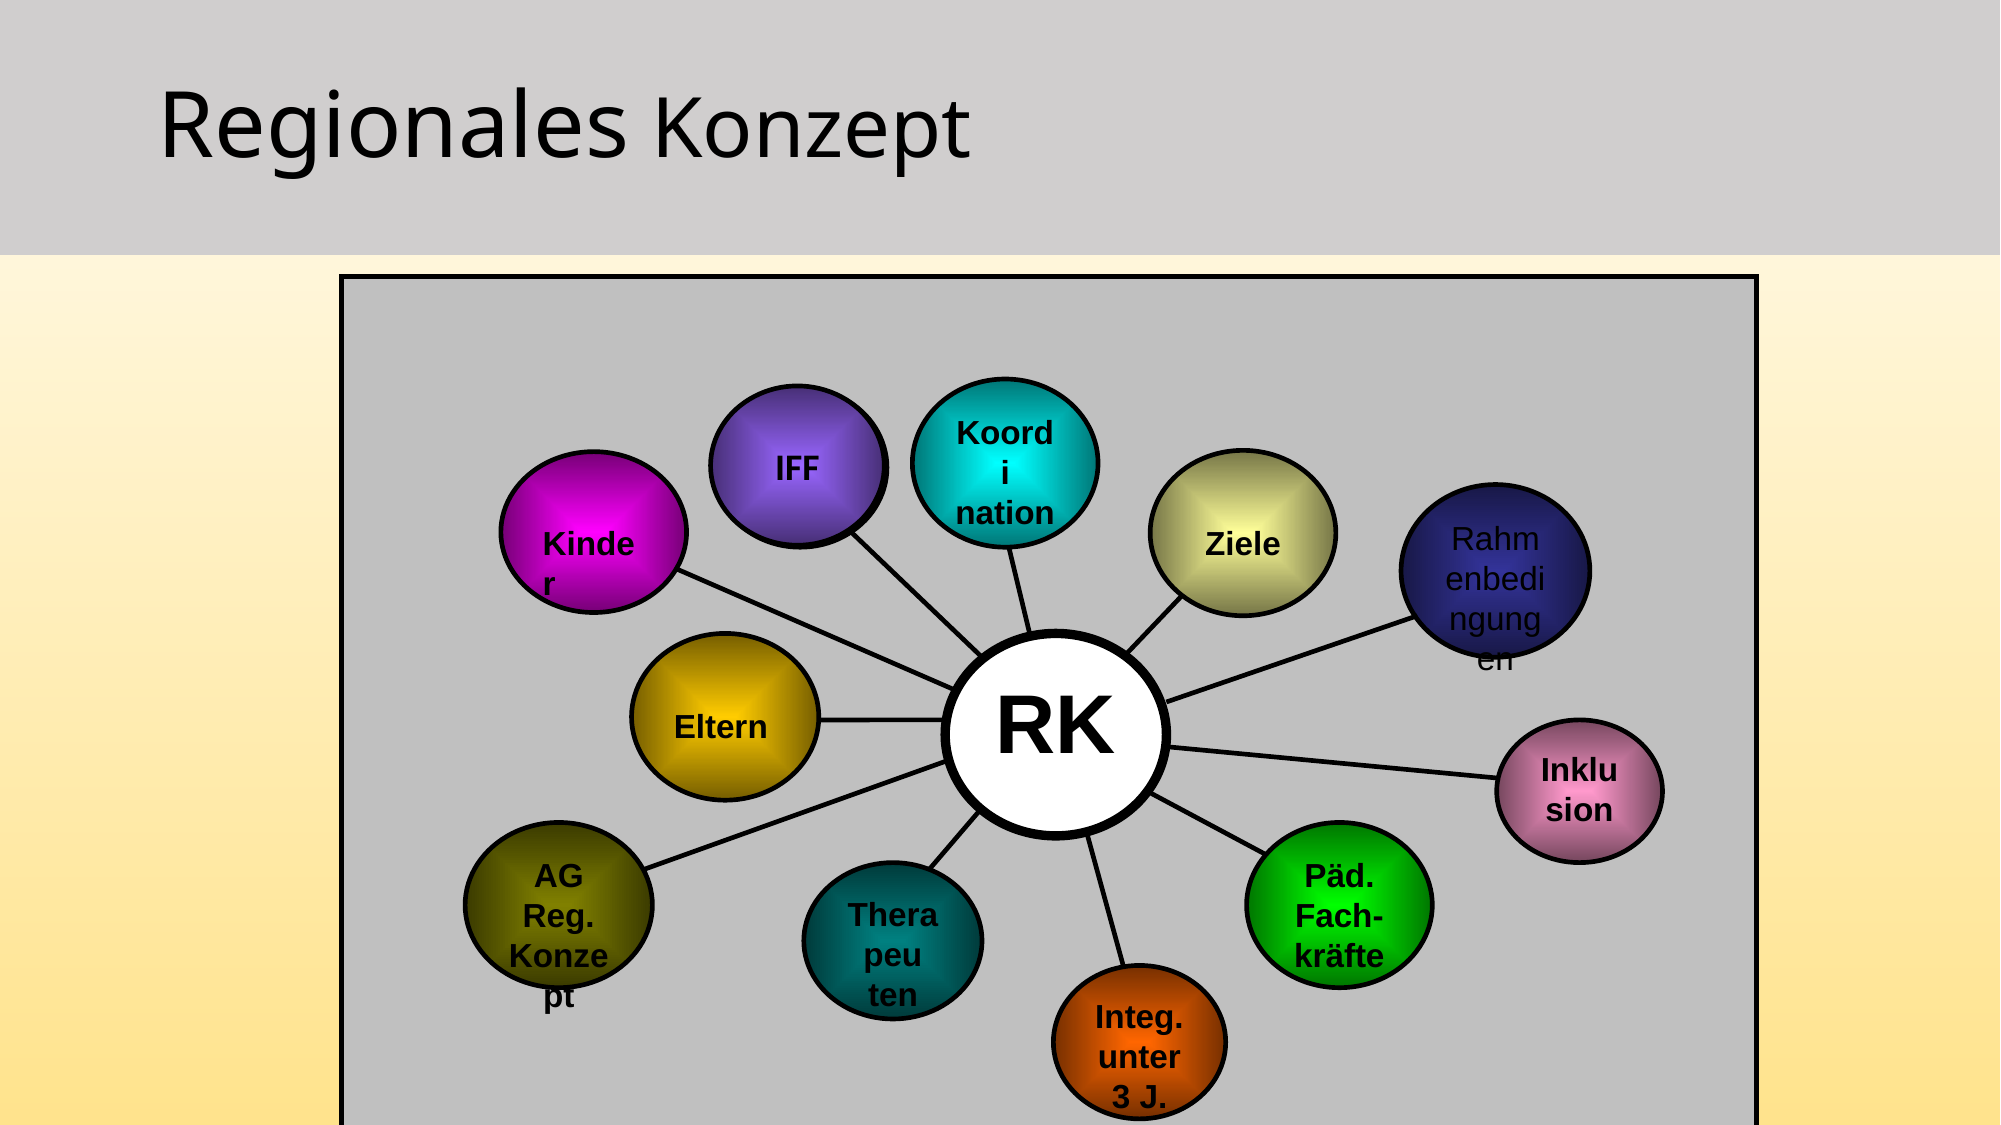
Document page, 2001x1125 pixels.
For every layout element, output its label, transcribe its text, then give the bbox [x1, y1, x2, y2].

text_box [341, 276, 1757, 1125]
title Regionales Konzept [0, 0, 2000, 255]
